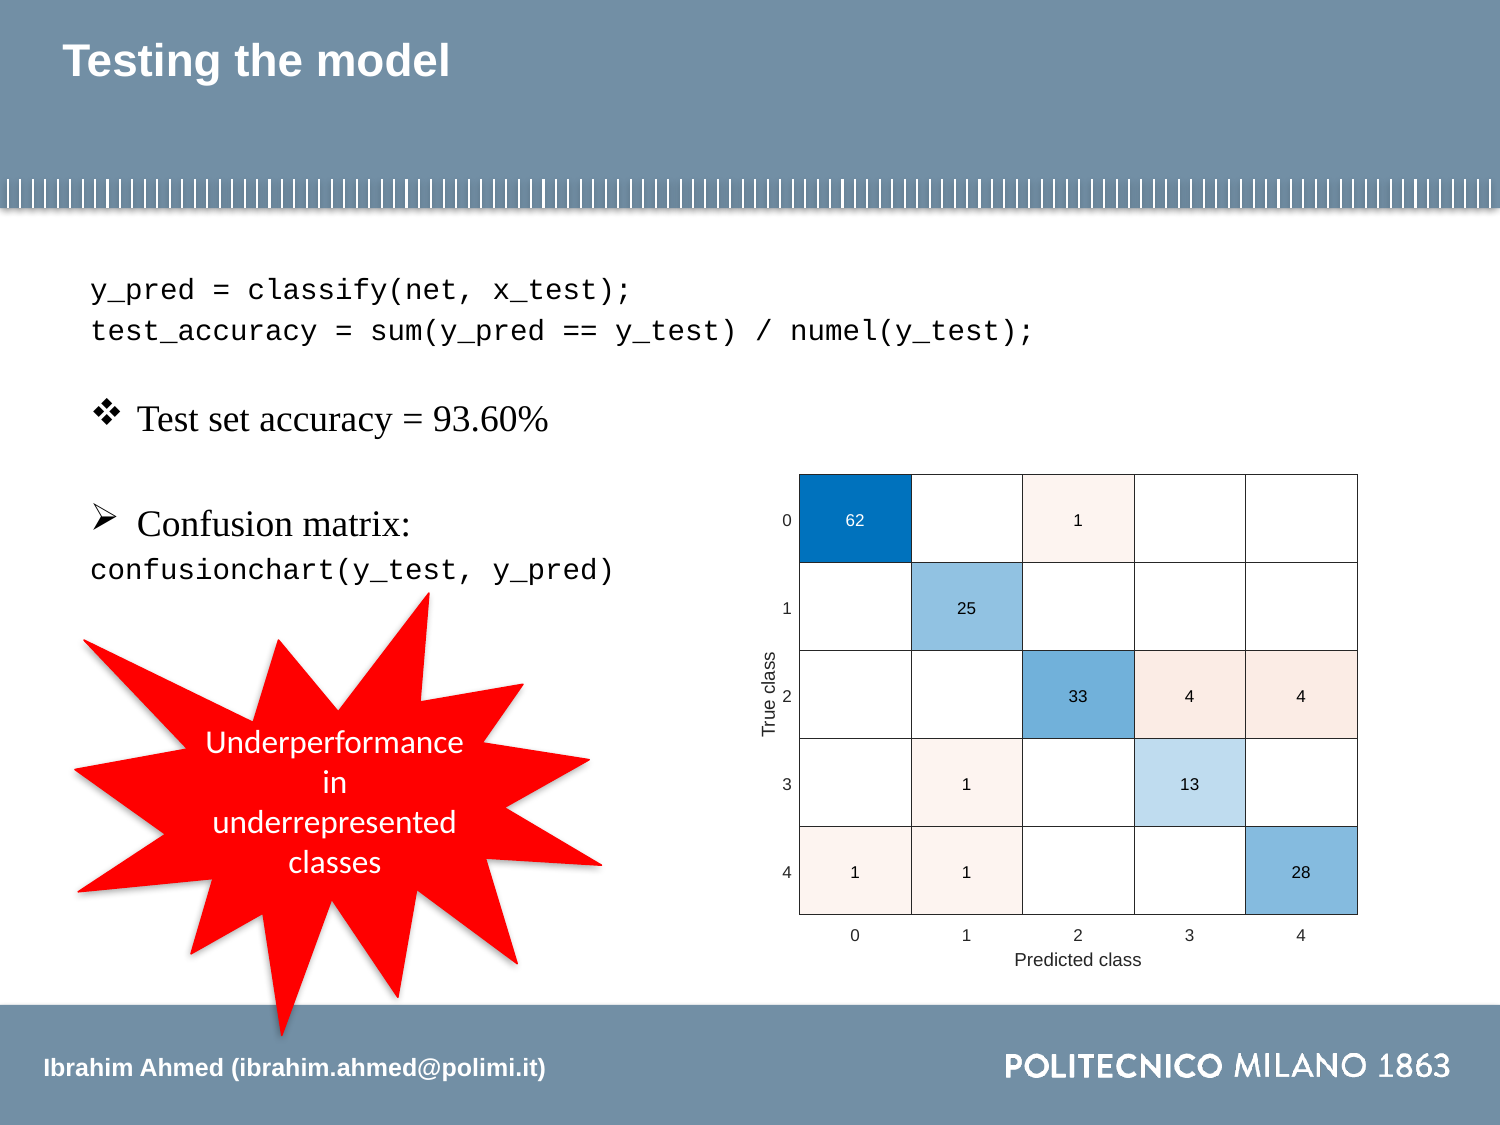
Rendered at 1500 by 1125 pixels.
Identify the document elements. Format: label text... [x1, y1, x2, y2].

list y_pred = classify(net, x_test); test_accuracy = sum(y_pred == y_test) / numel(y_test); Test set accuracy = 93.60% Confusion matrix: confusionchart(y_test, y_pred) [75, 262, 1441, 1005]
picture [706, 433, 1426, 974]
text_box Underperformance in underrepresented classes [74, 592, 603, 1037]
title Testing the model [47, 22, 1455, 161]
picture [999, 1041, 1456, 1089]
